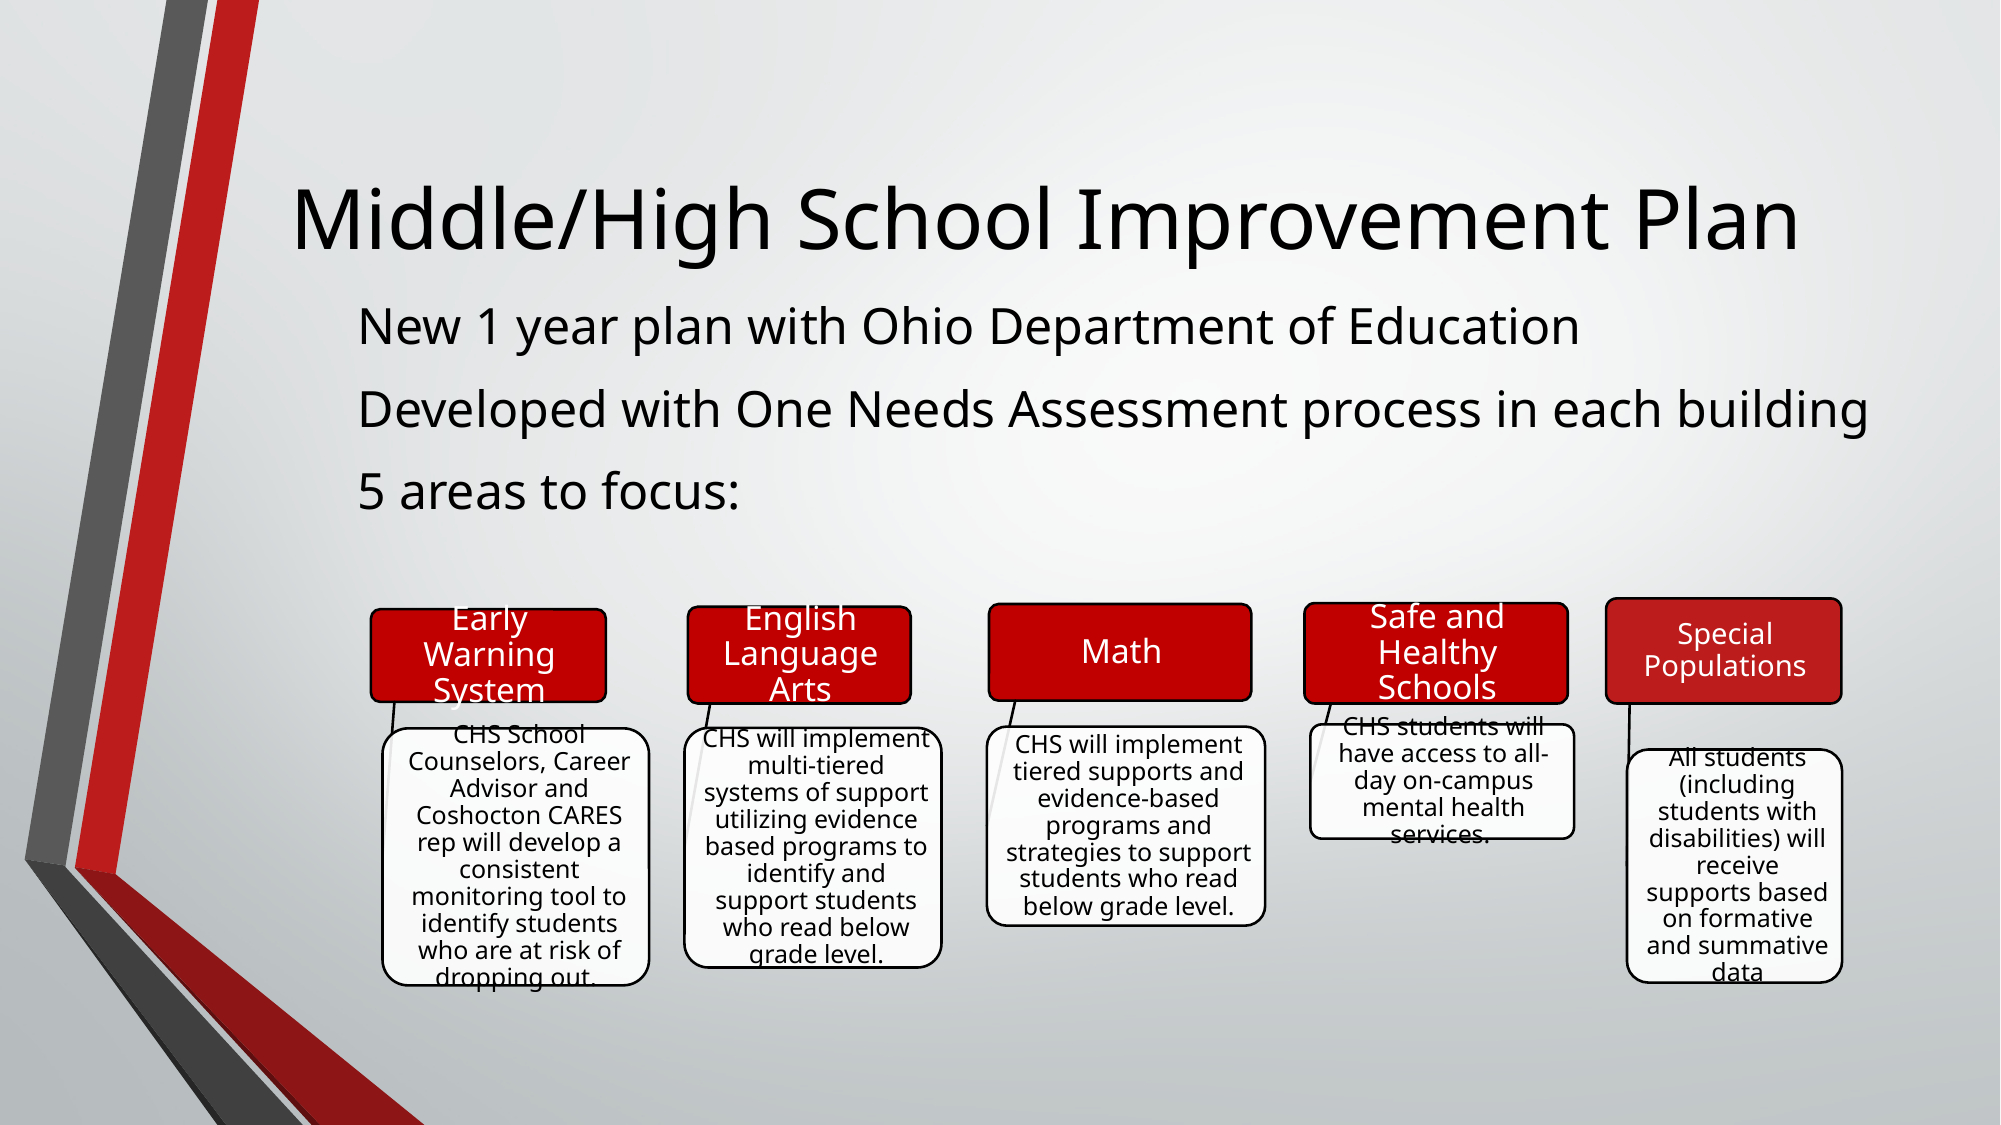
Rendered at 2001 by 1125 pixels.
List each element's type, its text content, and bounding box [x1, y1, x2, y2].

list New 1 year plan with Ohio Department of Education Developed with One Needs Assessment process in each building 5 areas to focus: [342, 192, 1987, 705]
title Middle/High School Improvement Plan [225, 72, 1869, 360]
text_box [369, 428, 1869, 1125]
